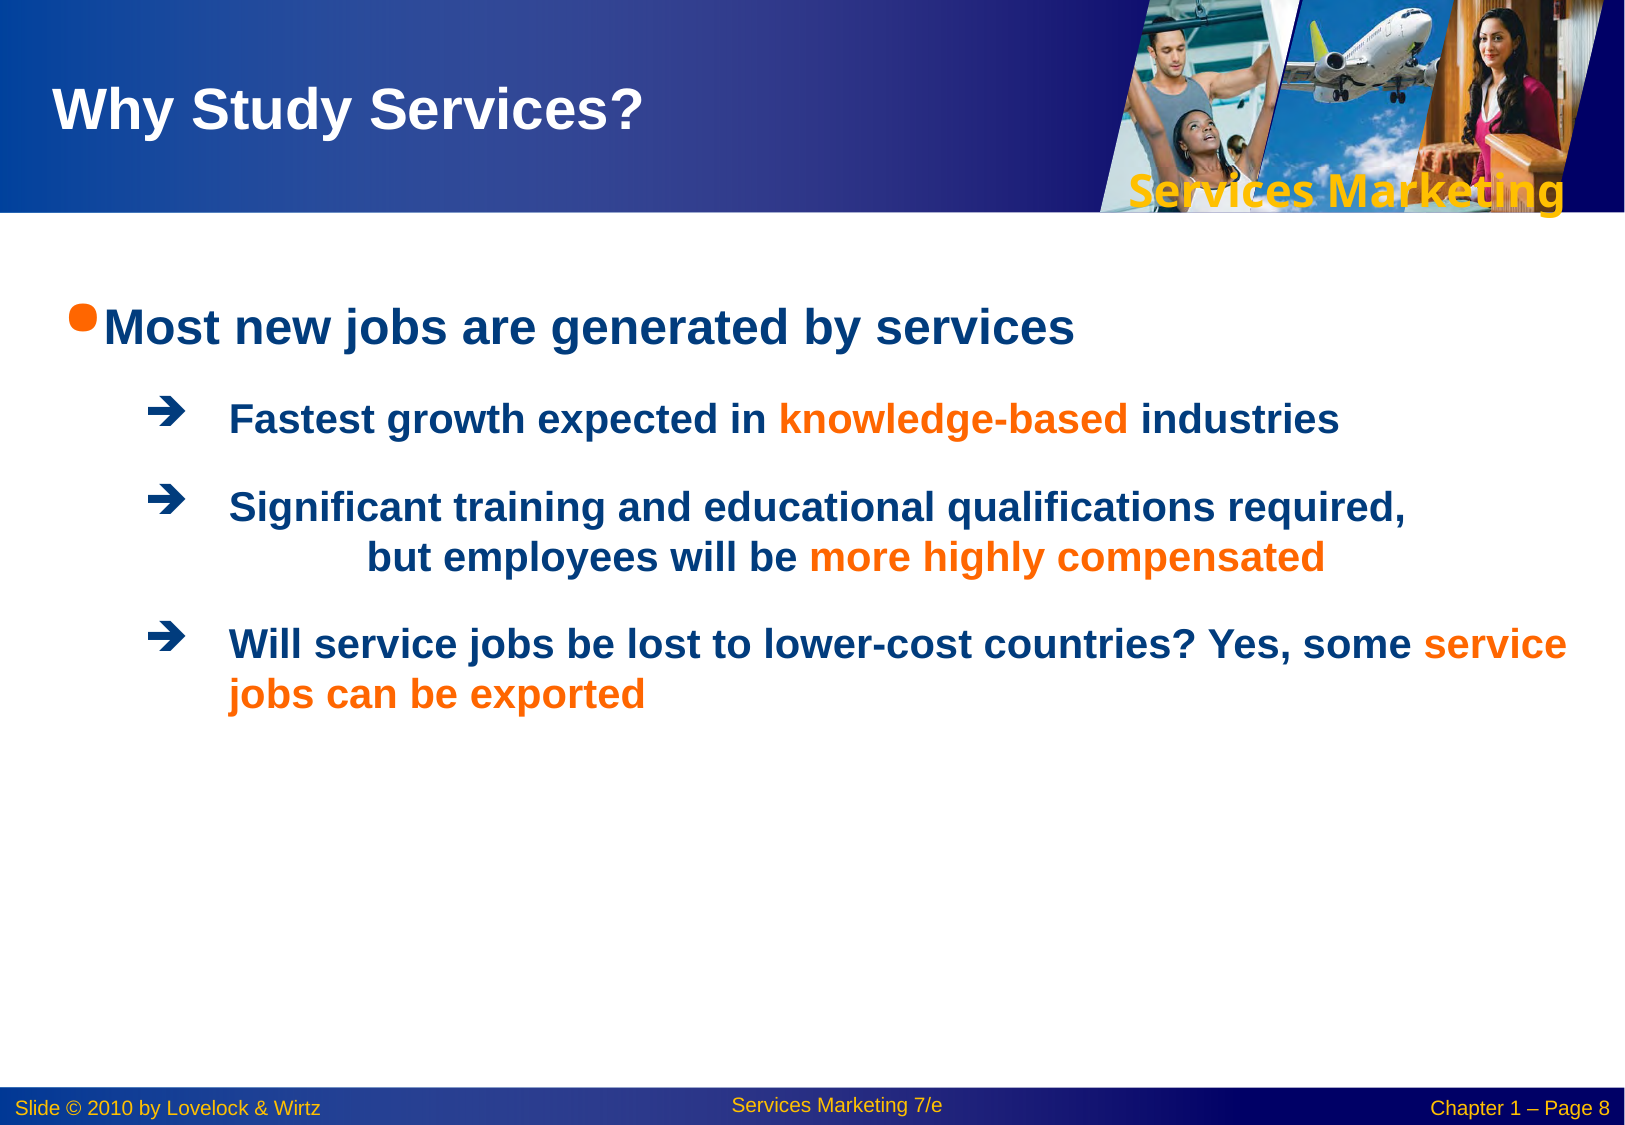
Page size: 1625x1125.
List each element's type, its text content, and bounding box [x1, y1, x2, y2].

picture [1546, 187, 1556, 202]
picture [1100, 0, 1604, 213]
picture [1162, 186, 1172, 192]
list Most new jobs are generated by services Fastest growth expected in knowledge-based industries Significant training and educational qualifications required, but employees will be more highly compensated Will service jobs be lost to lower-cost countries? Yes, some service jobs can be exported [49, 286, 1588, 1076]
title Why Study Services? [36, 37, 1088, 176]
